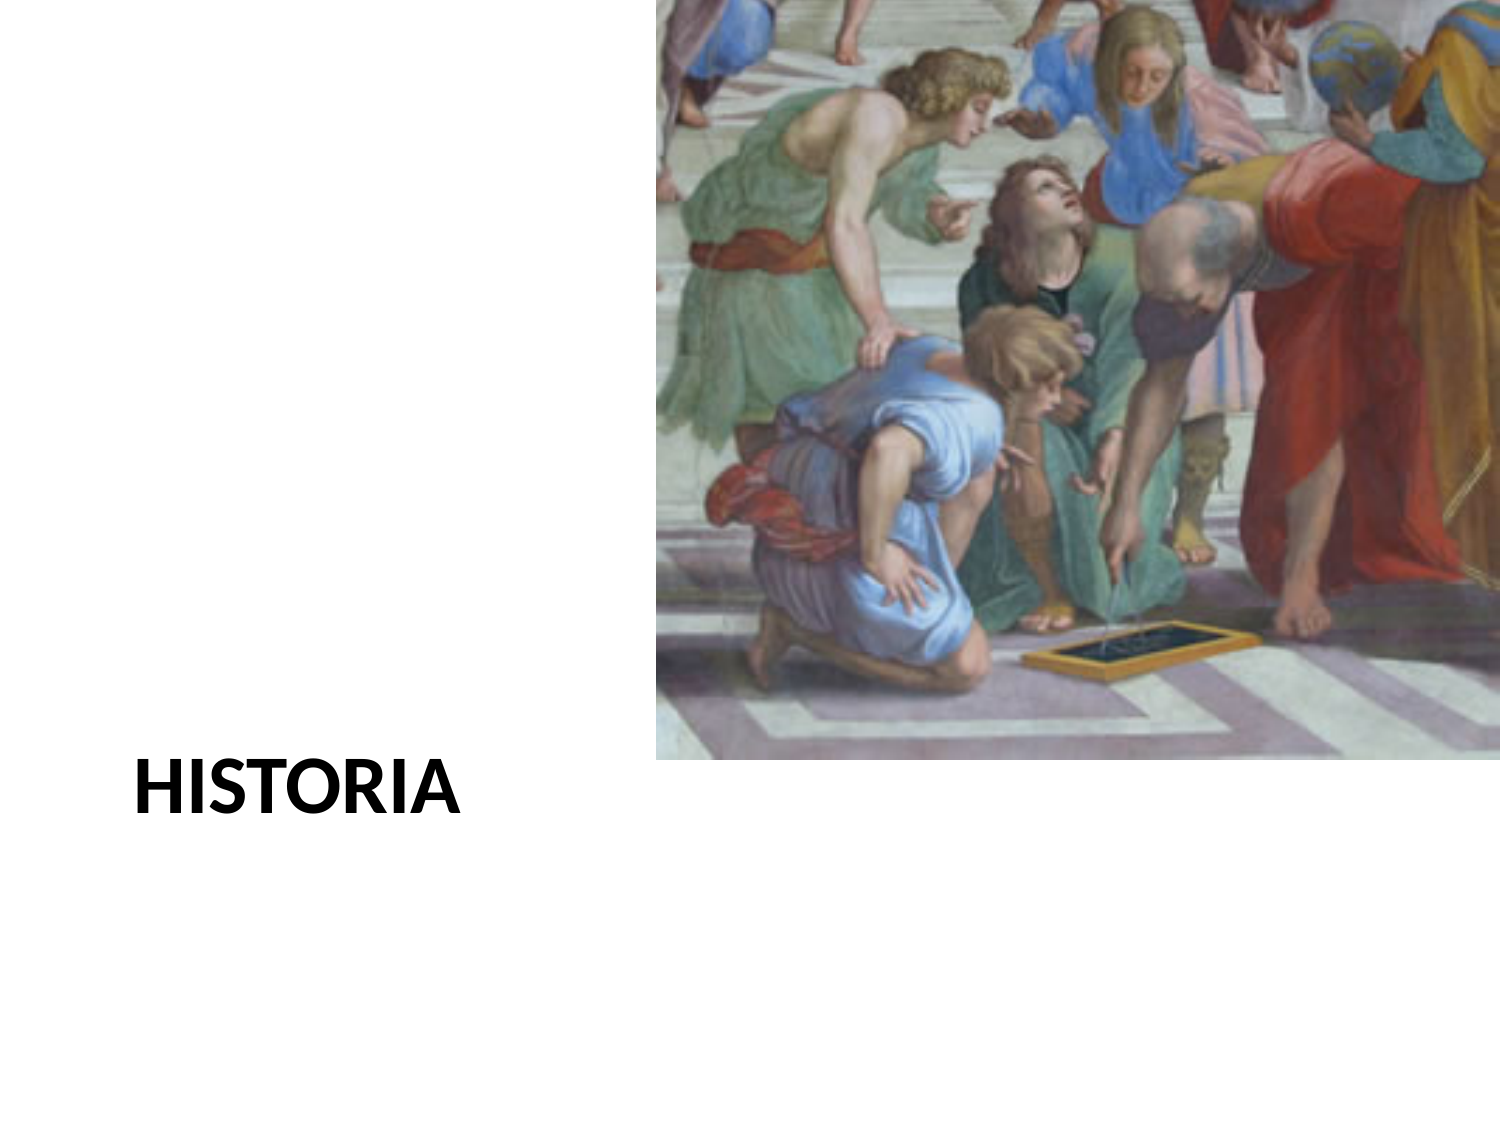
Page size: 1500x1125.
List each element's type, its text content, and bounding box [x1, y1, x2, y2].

picture [655, 0, 1500, 760]
title Historia [118, 722, 1394, 947]
